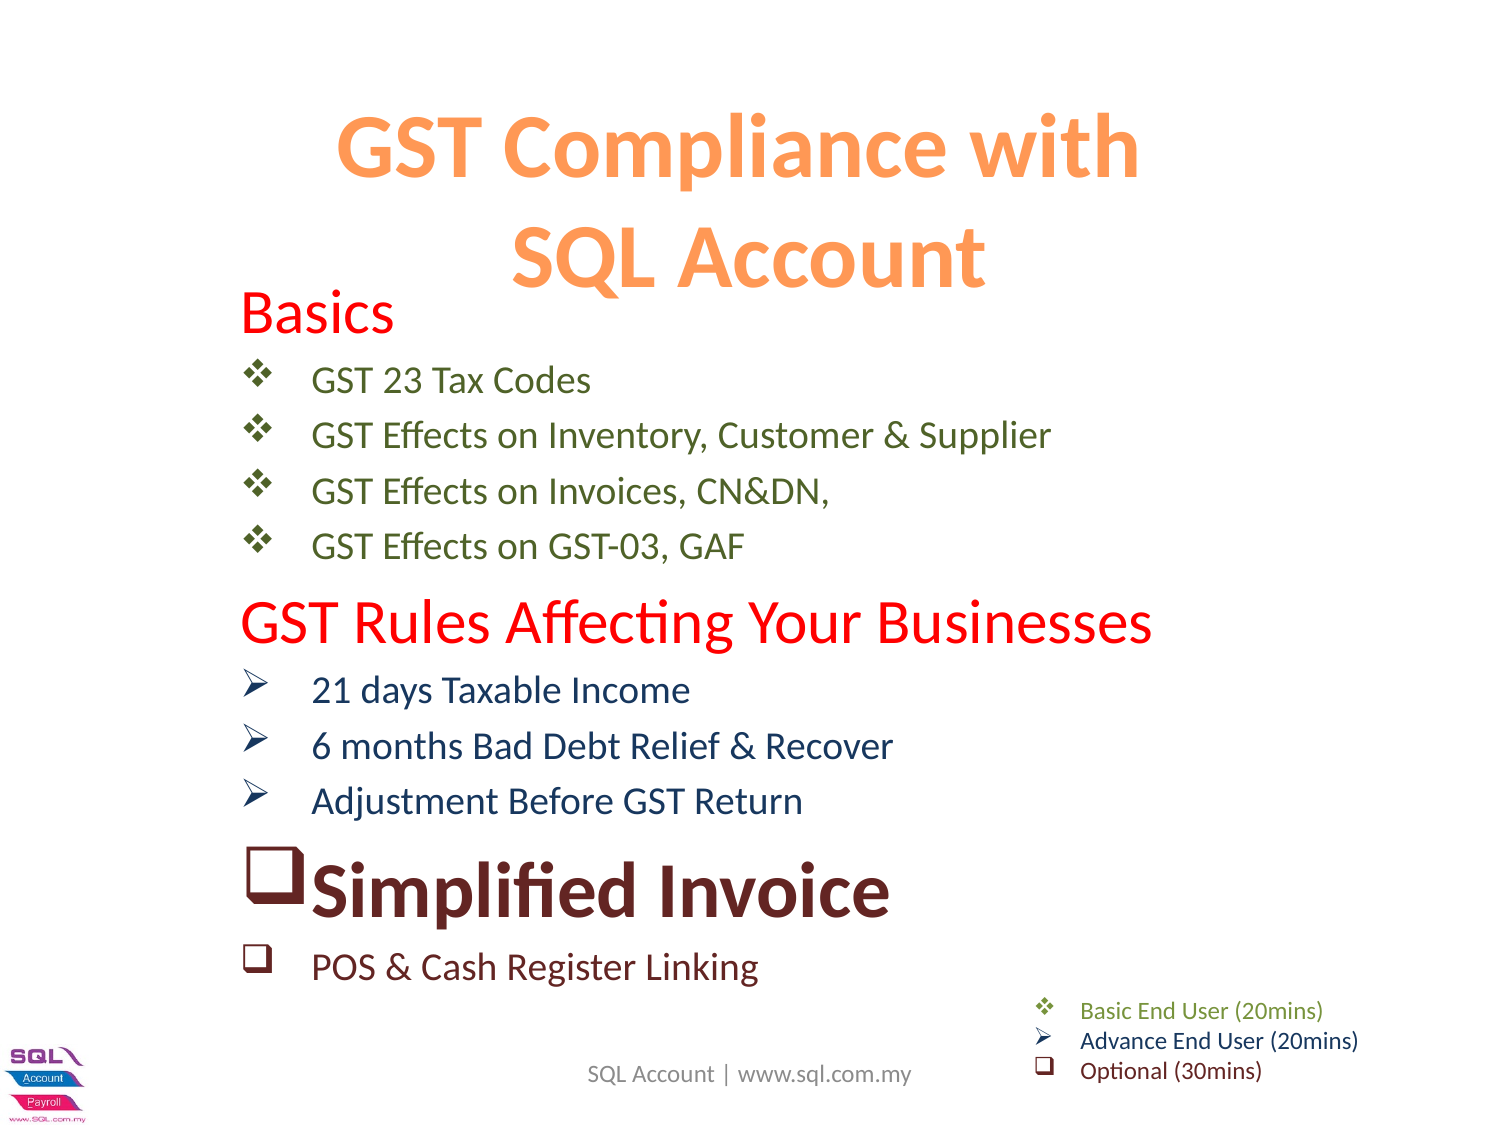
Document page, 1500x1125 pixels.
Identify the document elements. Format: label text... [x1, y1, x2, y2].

text_box Basic End User (20mins) Advance End User (20mins) Optional (30mins) [1018, 987, 1469, 1093]
subtitle Basics) GST 23 Tax Codes GST Effects on Inventory, Customer & Supplier GST Effects on Invoices, CN&DN, GST Effects on GST-03, GAF GST Rules Affecting Your Businesses 21 days Taxable Income 6 months Bad Debt Relief & Recover Adjustment Before GST Return Simplified Invoice POS & Cash Register Linking [225, 262, 1275, 1000]
picture [0, 1044, 91, 1125]
title GST Compliance with SQL Account [112, 75, 1388, 317]
footer SQL Account | www.sql.com.my [512, 1042, 988, 1103]
